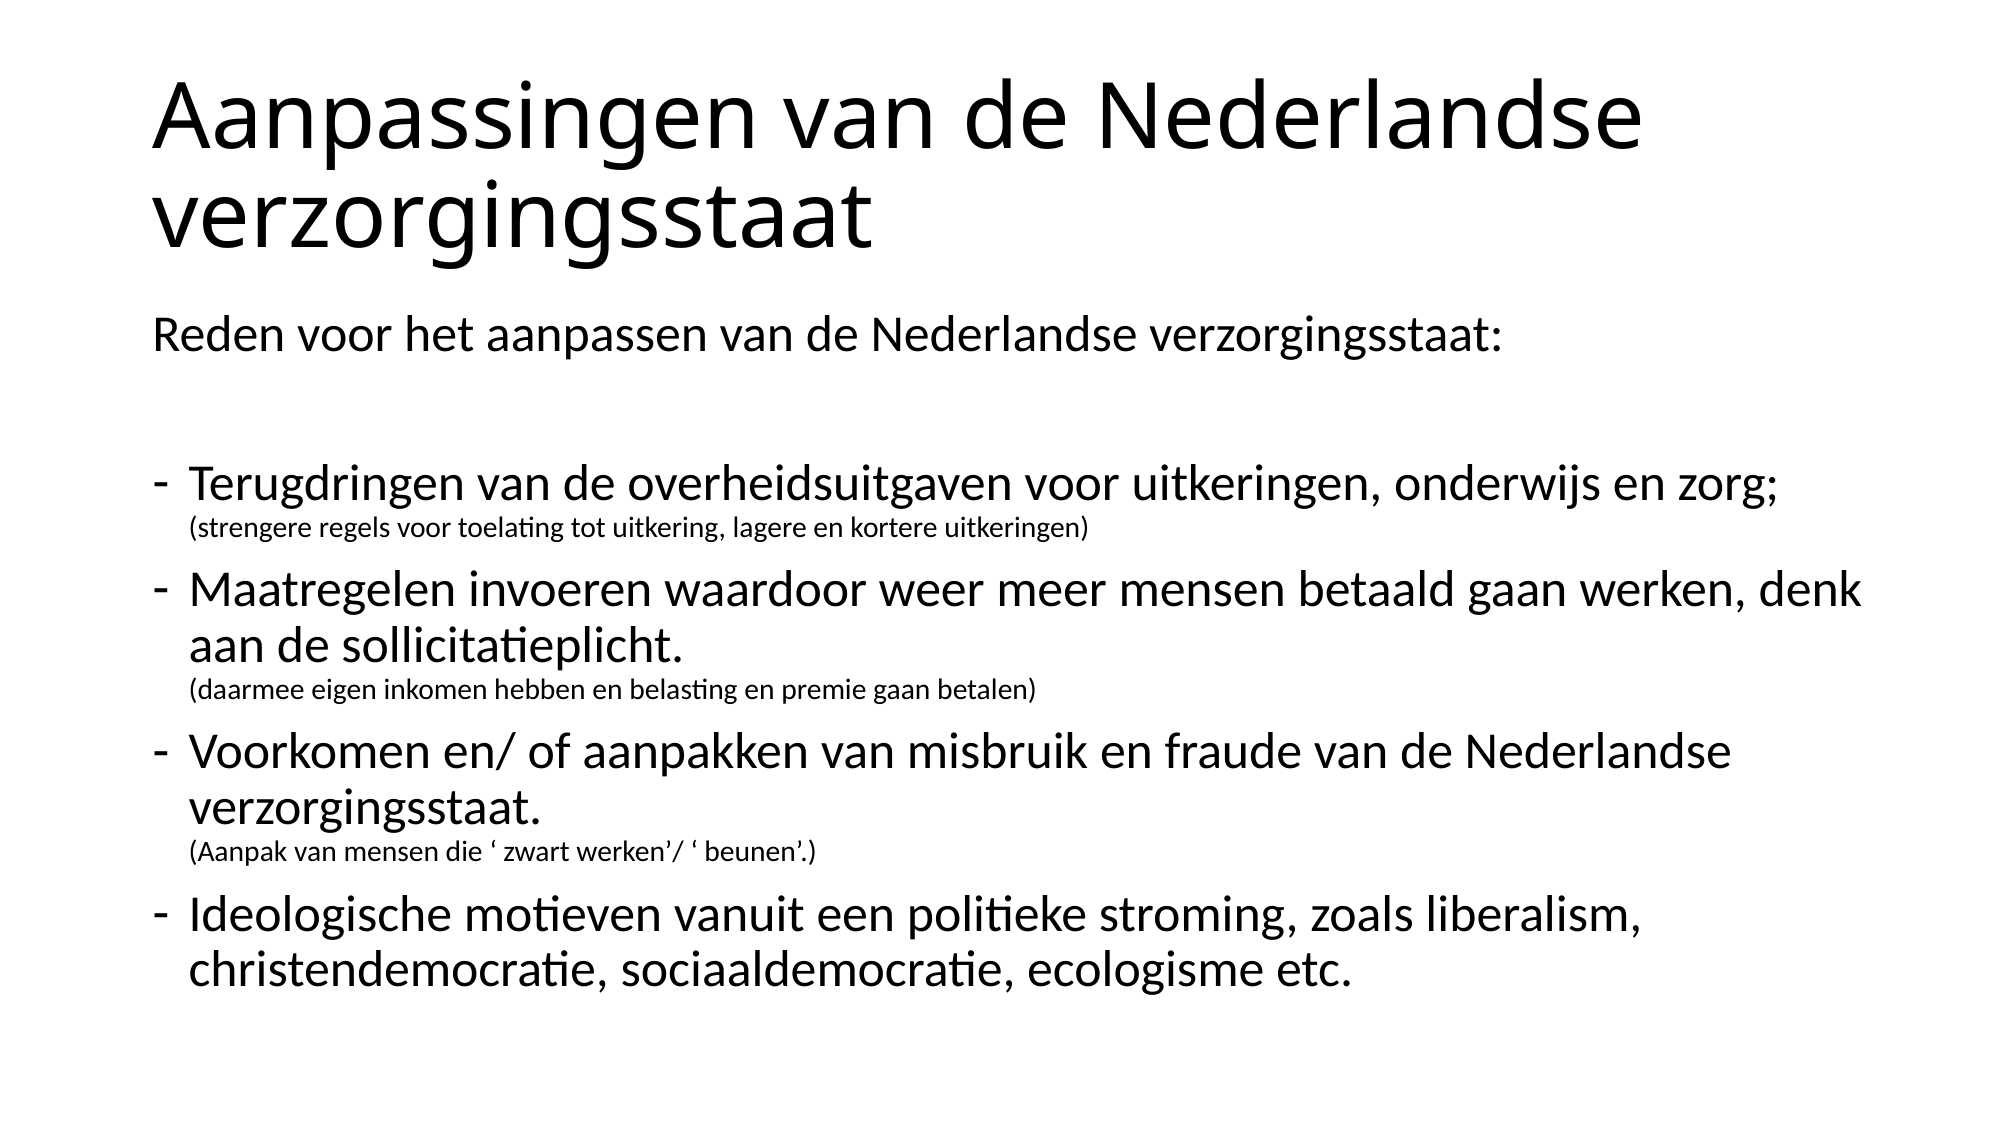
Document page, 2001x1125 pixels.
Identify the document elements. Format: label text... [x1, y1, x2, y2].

list Reden voor het aanpassen van de Nederlandse verzorgingsstaat: Terugdringen van de overheidsuitgaven voor uitkeringen, onderwijs en zorg; (strengere regels voor toelating tot uitkering, lagere en kortere uitkeringen) Maatregelen invoeren waardoor weer meer mensen betaald gaan werken, denk aan de sollicitatieplicht. (daarmee eigen inkomen hebben en belasting en premie gaan betalen) Voorkomen en/ of aanpakken van misbruik en fraude van de Nederlandse verzorgingsstaat. (Aanpak van mensen die ‘ zwart werken’/ ‘ beunen’.) Ideologische motieven vanuit een politieke stroming, zoals liberalism, christendemocratie, sociaaldemocratie, ecologisme etc. [137, 299, 1918, 1014]
title Aanpassingen van de Nederlandse verzorgingsstaat [137, 59, 1863, 278]
